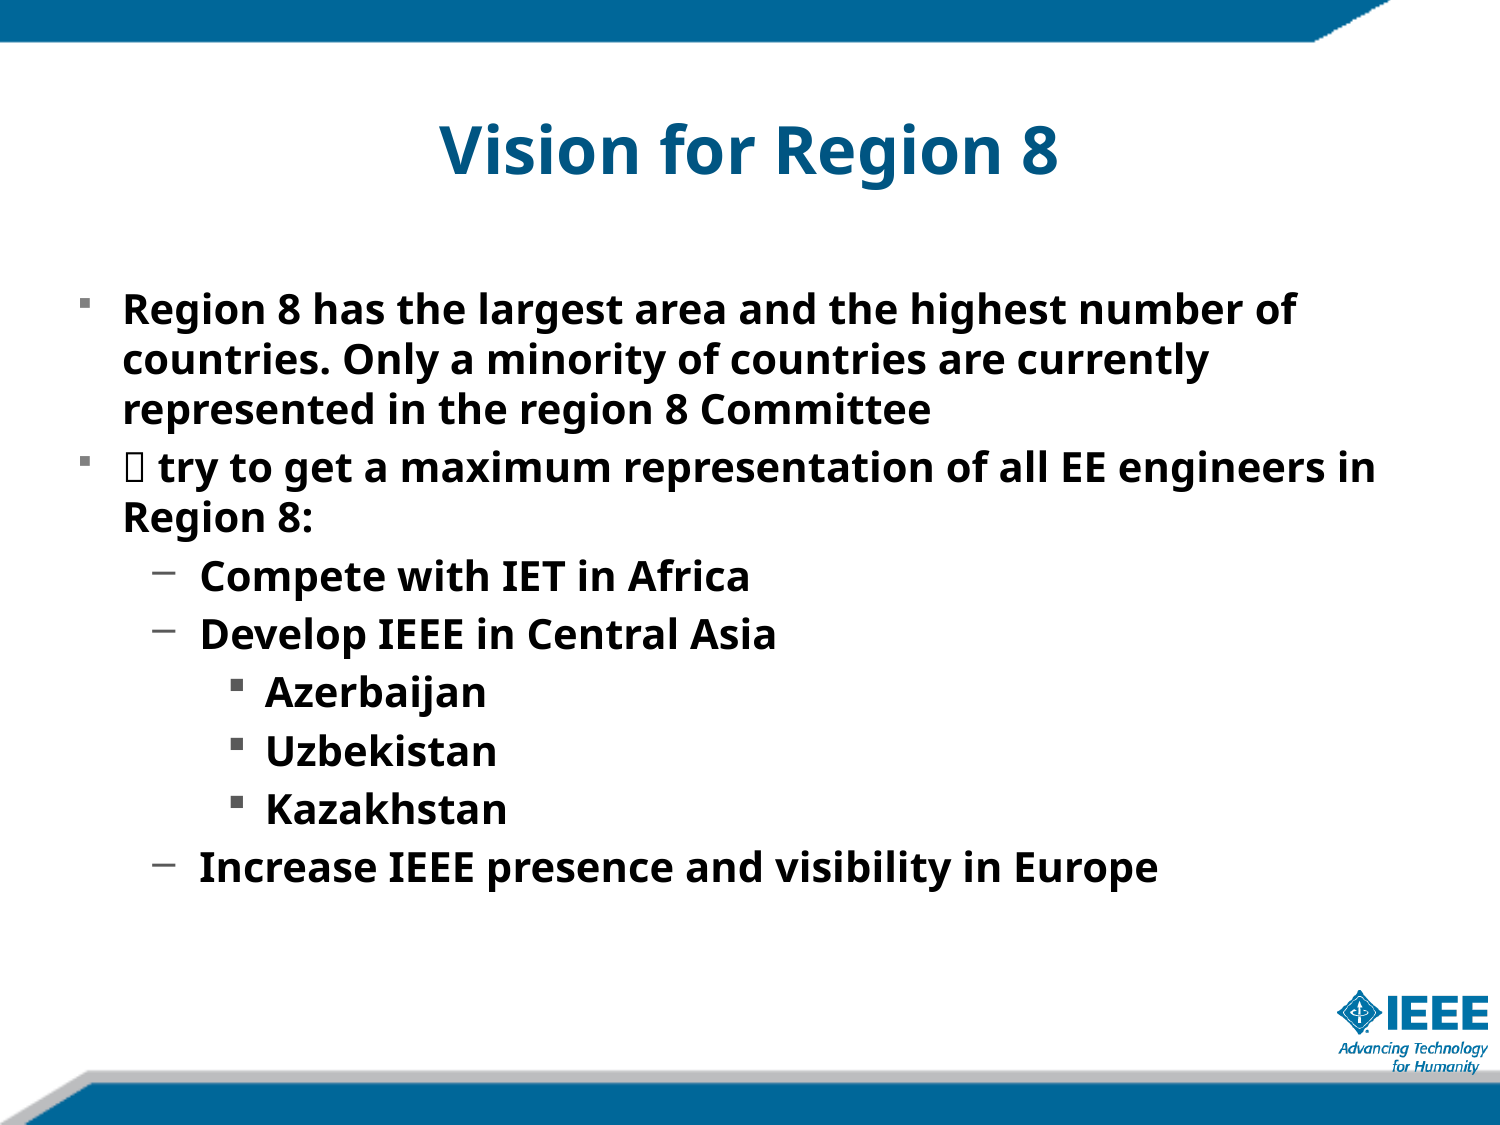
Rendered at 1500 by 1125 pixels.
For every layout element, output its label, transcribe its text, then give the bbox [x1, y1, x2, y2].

picture [0, 0, 1500, 1125]
list Region 8 has the largest area and the highest number of countries. Only a minority of countries are currently represented in the region 8 Committee  try to get a maximum representation of all EE engineers in Region 8: Compete with IET in Africa Develop IEEE in Central Asia Azerbaijan Uzbekistan Kazakhstan Increase IEEE presence and visibility in Europe [62, 274, 1401, 913]
title Vision for Region 8 [112, 99, 1388, 274]
